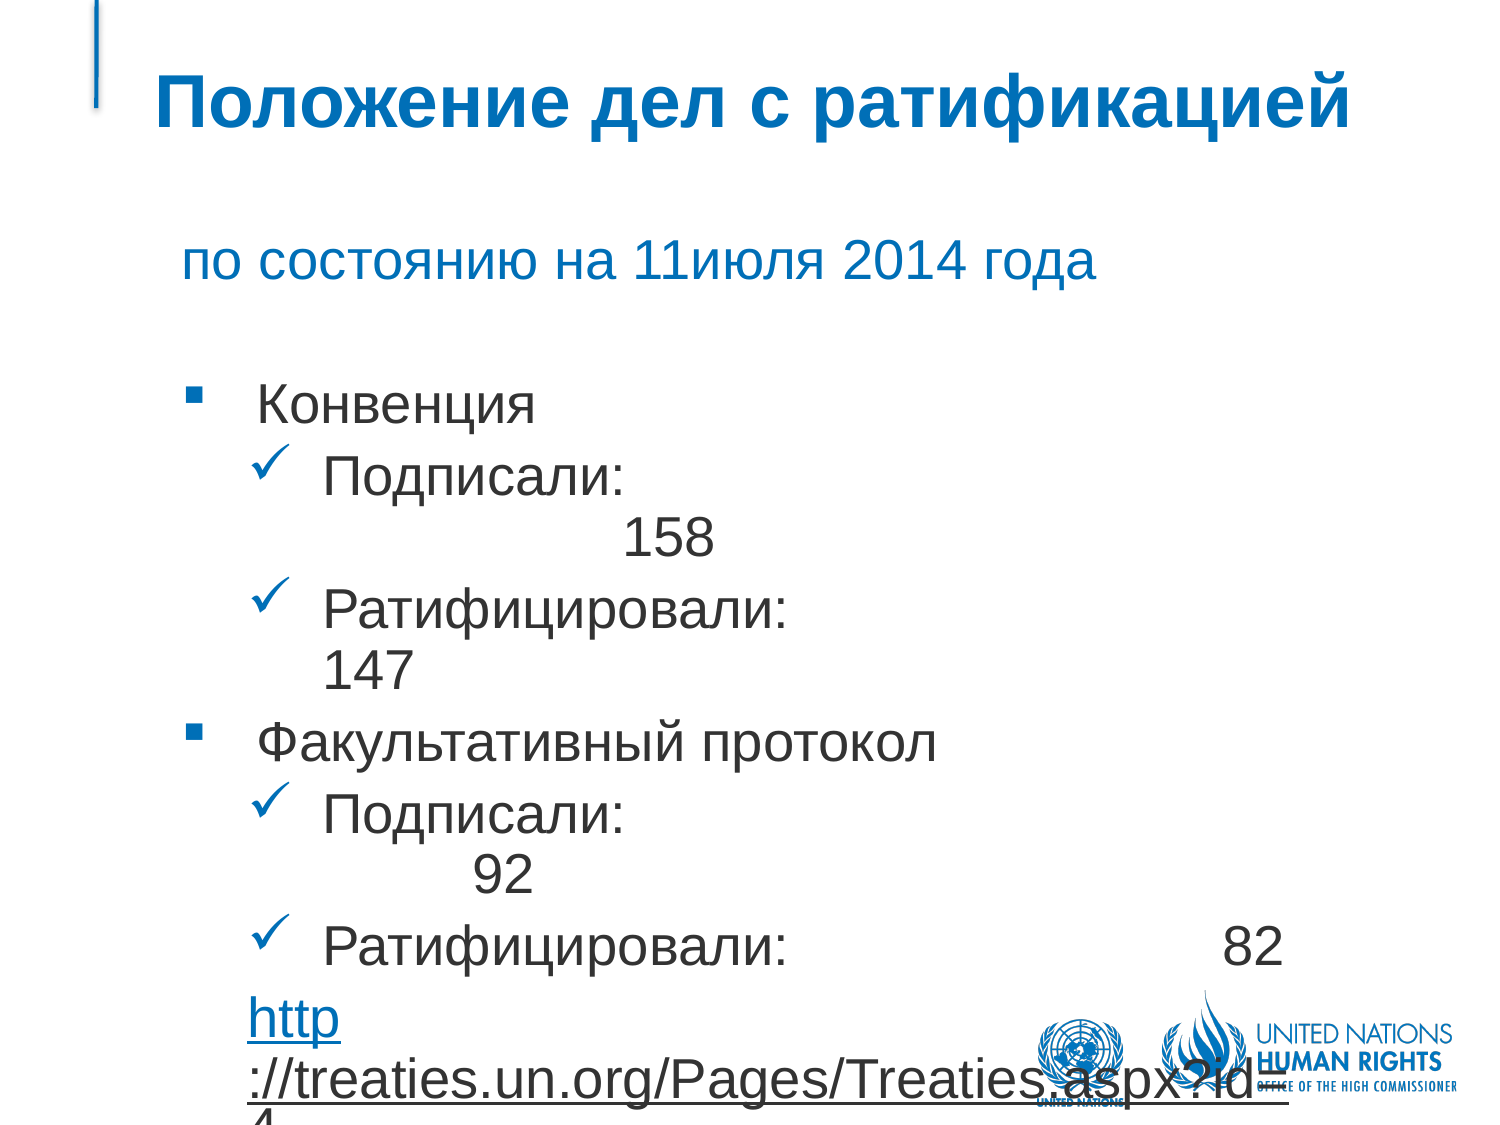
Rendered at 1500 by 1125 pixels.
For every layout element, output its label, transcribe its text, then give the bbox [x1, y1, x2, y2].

picture [1037, 990, 1457, 1107]
text_box по состоянию на 11июля 2014 года Конвенция Подписали: 158 Ратифицировали: 147 Факультативный протокол Подписали: 92 Ратифицировали: 82 http://treaties.un.org/Pages/Treaties.aspx?id=4 [166, 223, 1325, 995]
title Положение дел с ратификацией [71, 45, 1437, 224]
